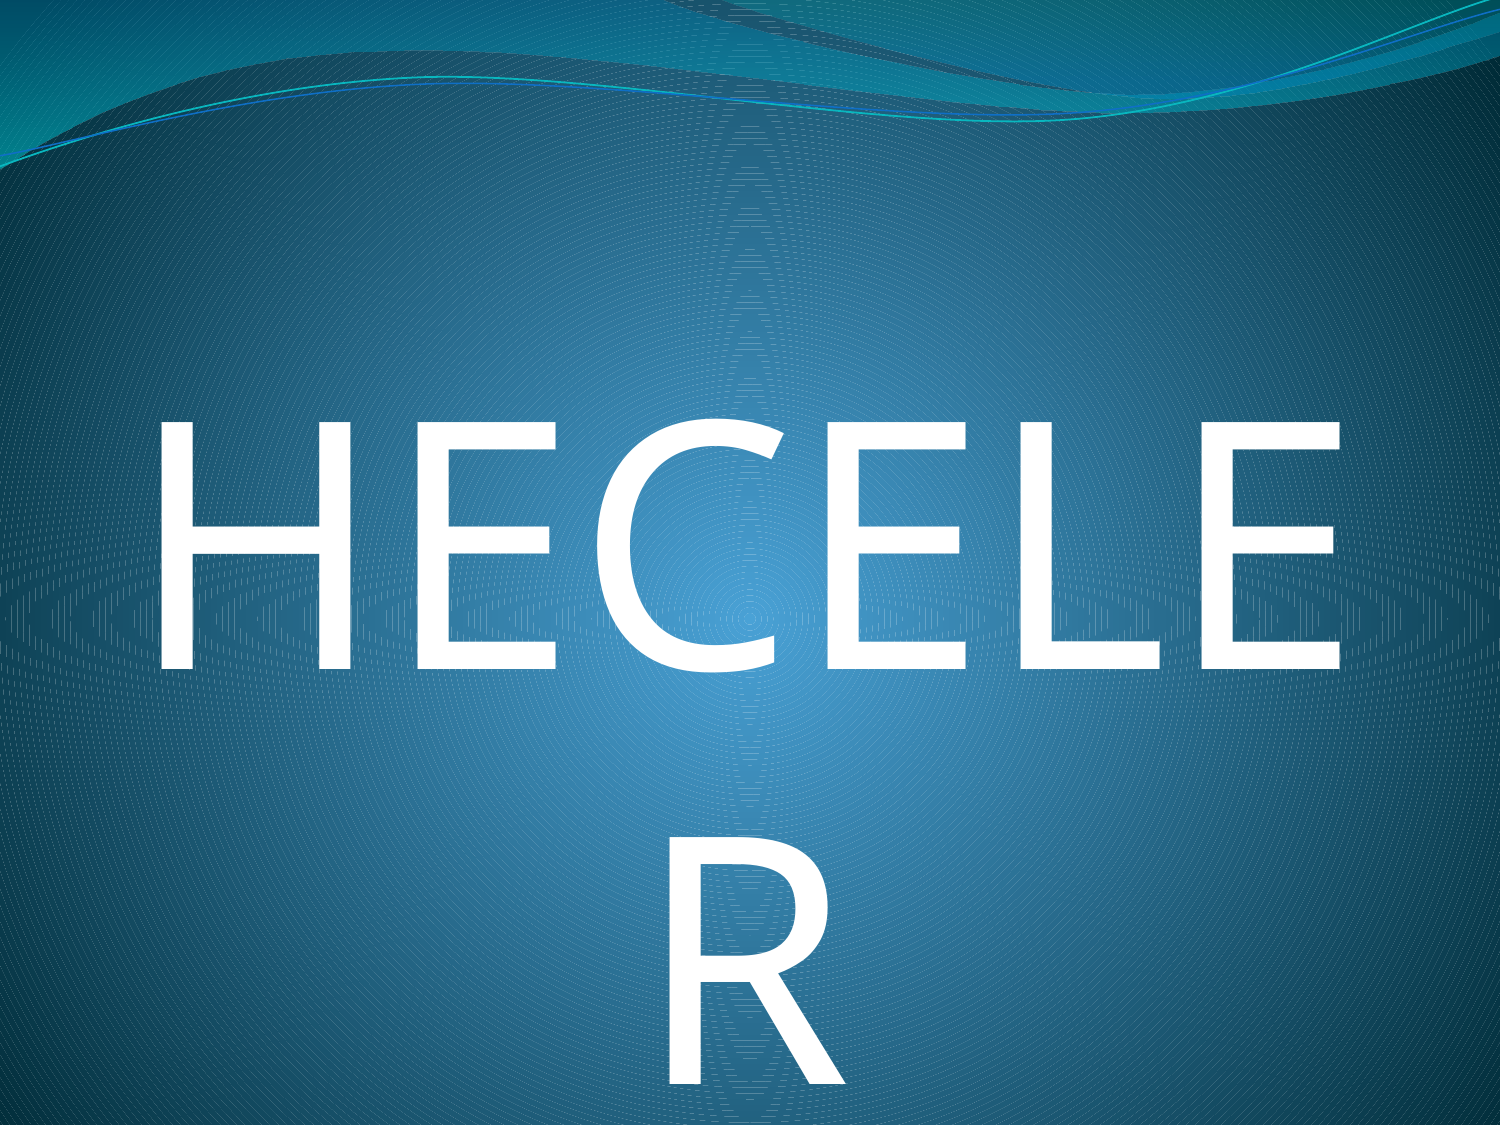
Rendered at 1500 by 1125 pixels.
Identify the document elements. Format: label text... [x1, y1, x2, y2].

subtitle HECELER [105, 316, 1394, 739]
